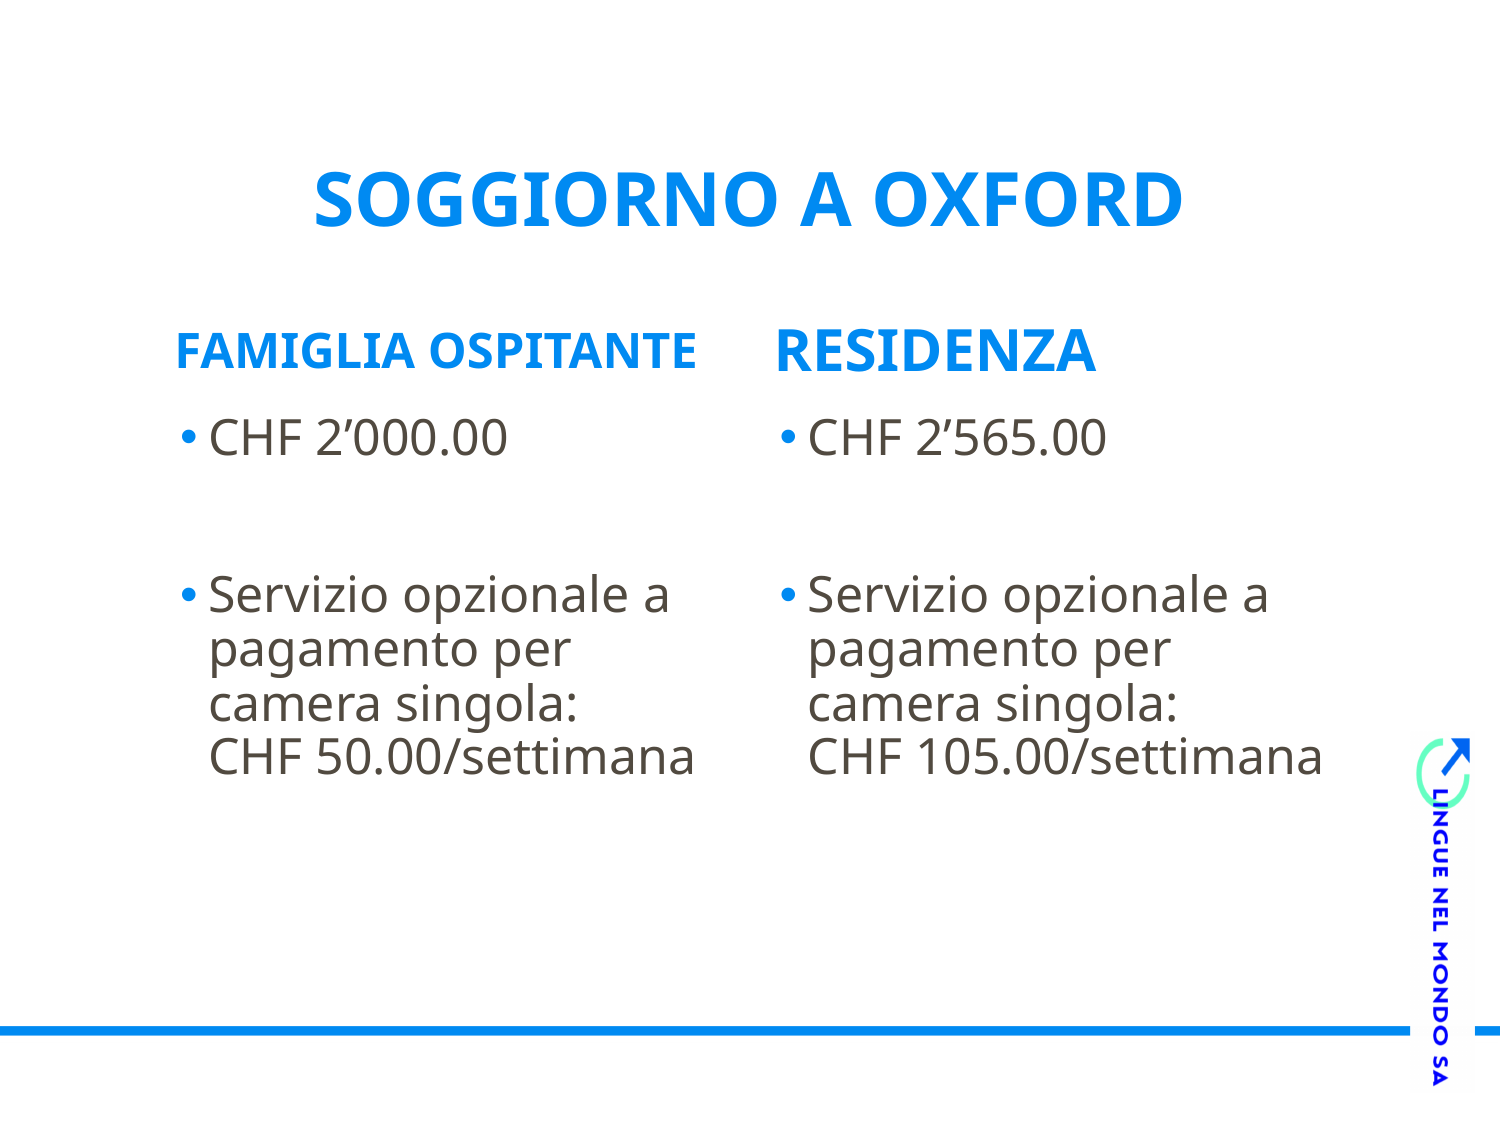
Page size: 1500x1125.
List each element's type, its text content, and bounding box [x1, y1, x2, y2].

picture [1411, 732, 1475, 1093]
list CHF 2’000.00 Servizio opzionale a pagamento per camera singola: CHF 50.00/settimana [159, 405, 741, 975]
list CHF 2’565.00 Servizio opzionale a pagamento per camera singola: CHF 105.00/settimana [758, 405, 1341, 975]
list residenza [758, 299, 1341, 405]
title Soggiorno a oxford [159, 62, 1341, 250]
list Famiglia ospitante [159, 299, 741, 405]
